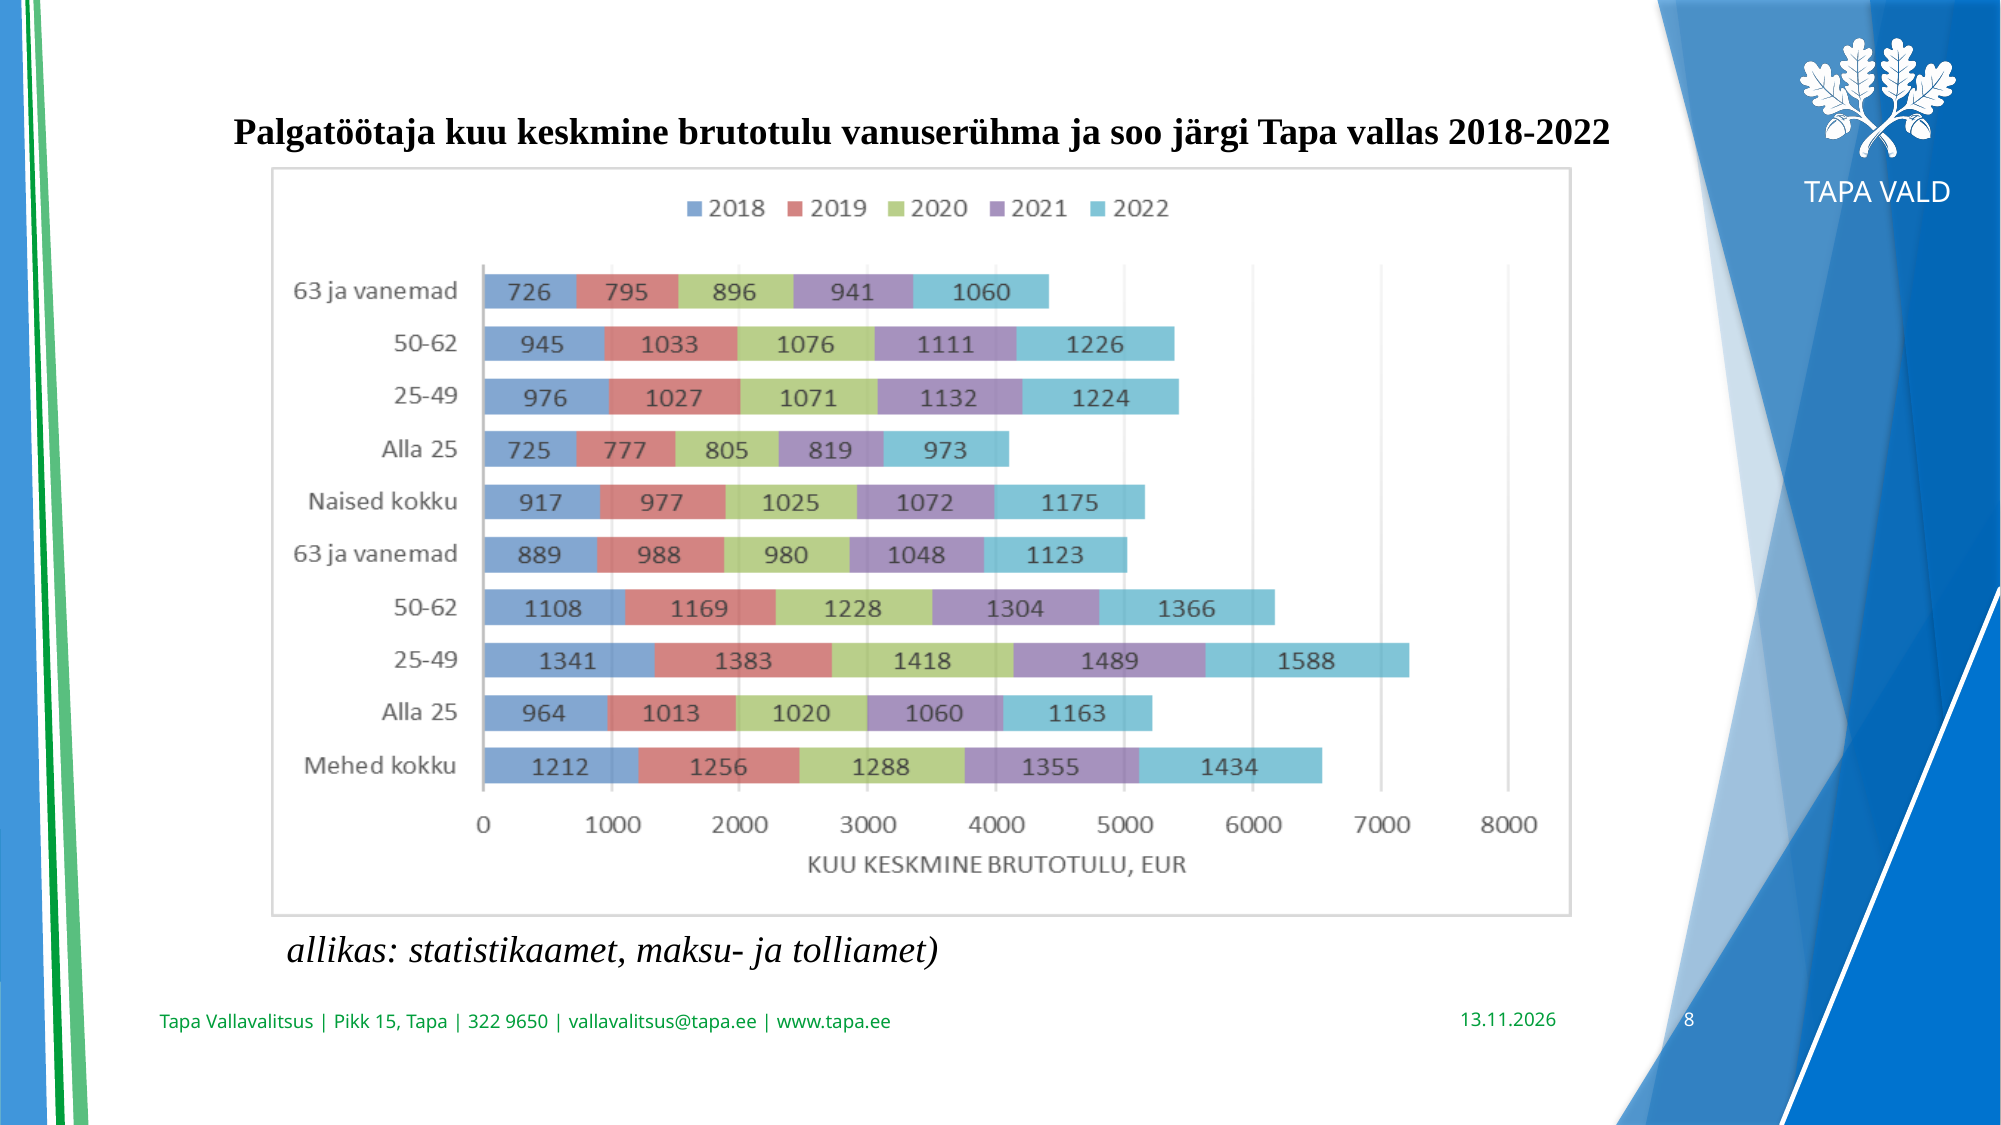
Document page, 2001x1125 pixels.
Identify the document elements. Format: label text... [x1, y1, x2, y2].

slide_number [1421, 990, 1572, 1051]
picture [271, 166, 1572, 917]
slide_number 8 [1597, 990, 1710, 1051]
title Palgatöötaja kuu keskmine brutotulu vanuserühma ja soo järgi Tapa vallas 2018-2022 [144, 99, 1710, 166]
footer Tapa Vallavalitsus | Pikk 15, Tapa | 322 9650 | vallavalitsus@tapa.ee | www.tapa.ee [144, 992, 1396, 1053]
picture [1800, 38, 1956, 158]
text_box allikas: statistikaamet, maksu- ja tolliamet) [271, 924, 1021, 978]
